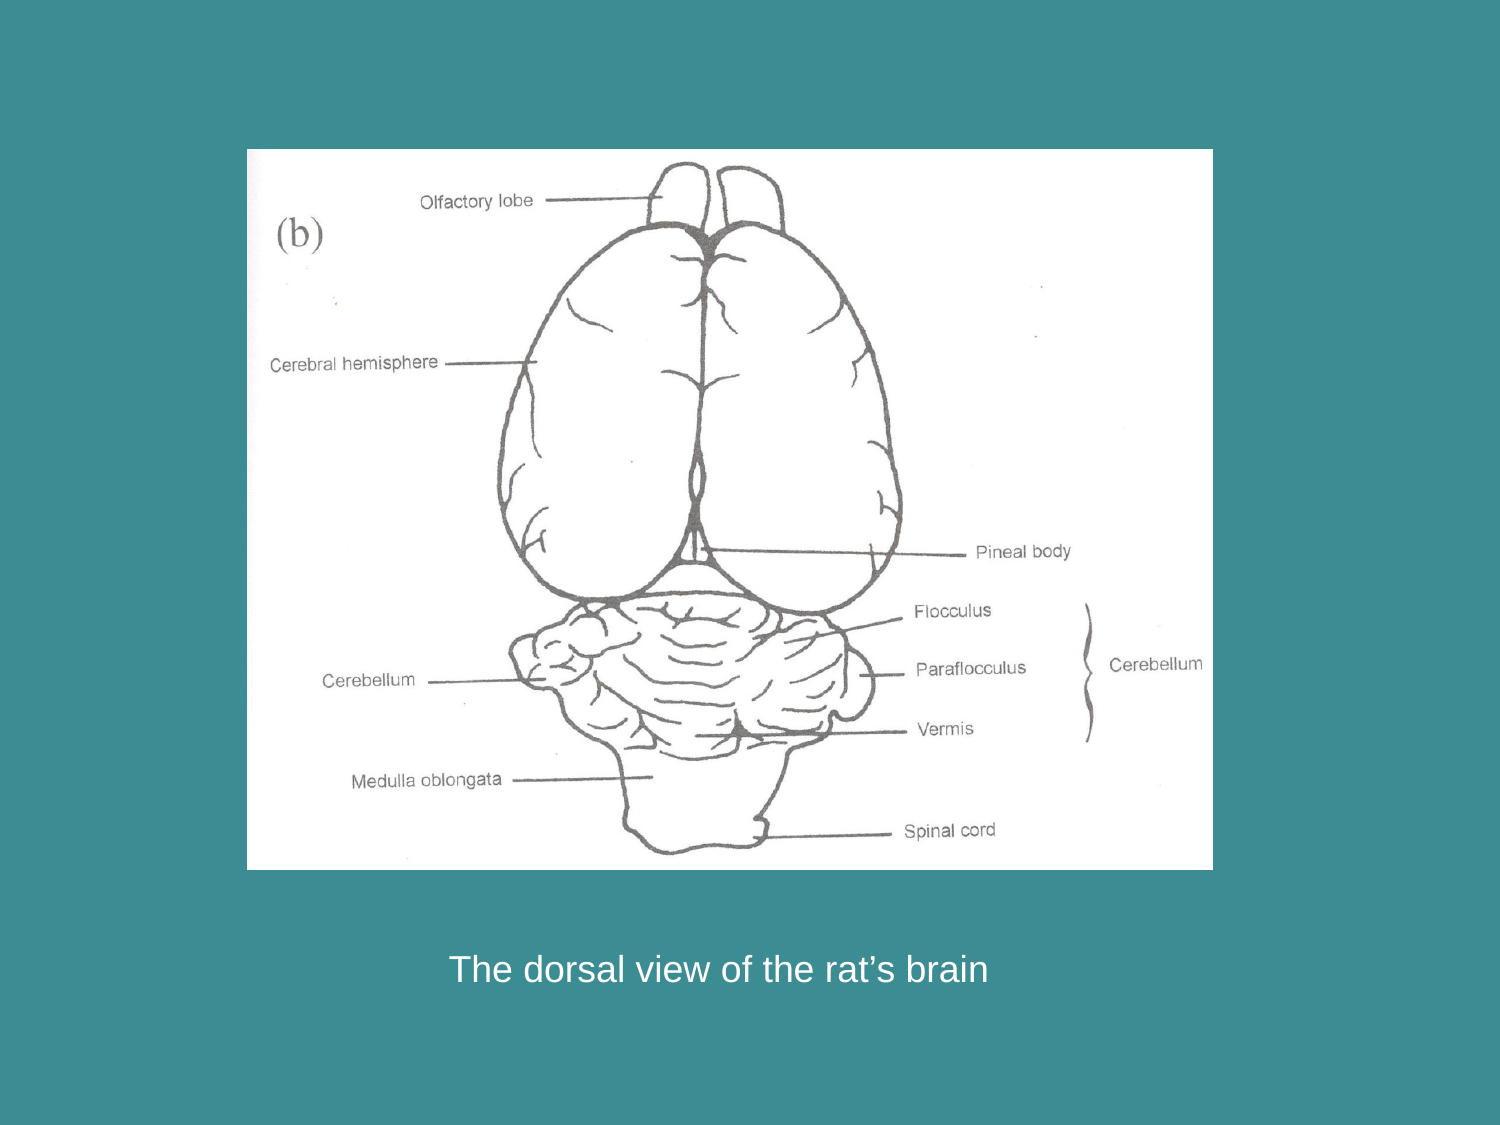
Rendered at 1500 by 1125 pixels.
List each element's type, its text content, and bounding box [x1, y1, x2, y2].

text_box The dorsal view of the rat’s brain [187, 937, 1250, 998]
picture [246, 149, 1213, 870]
